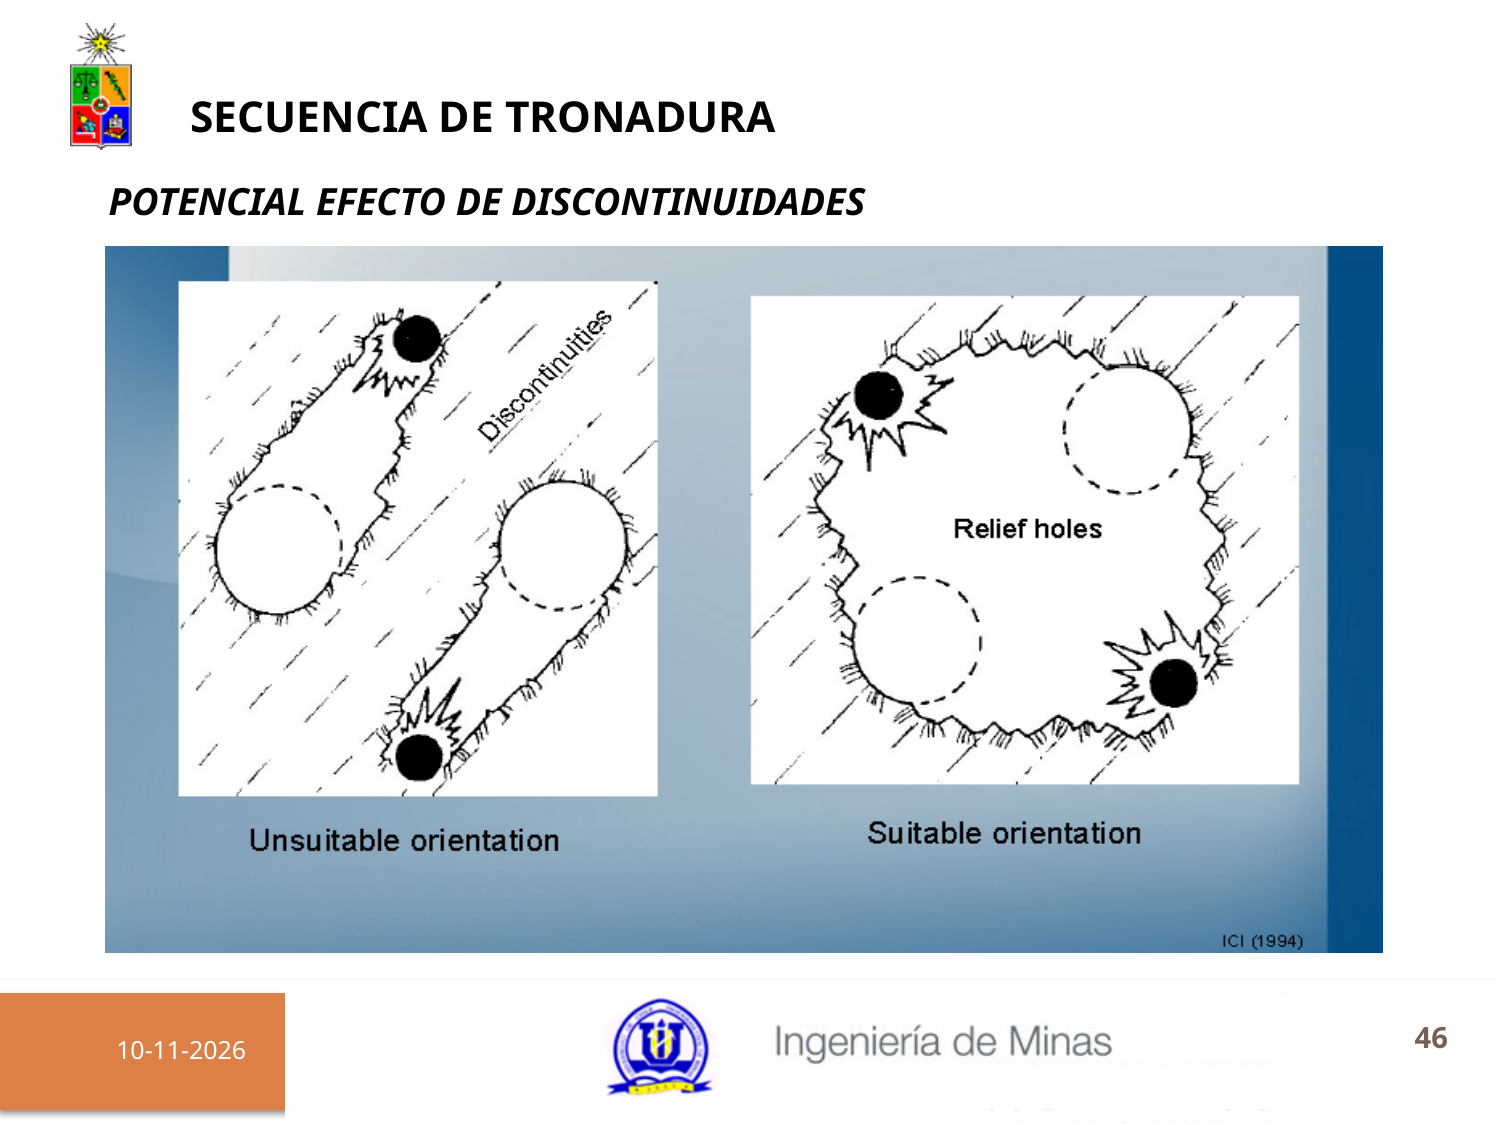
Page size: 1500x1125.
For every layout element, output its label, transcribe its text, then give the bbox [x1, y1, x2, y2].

picture [105, 245, 1384, 954]
text_box Potencial efecto de discontinuidades [93, 163, 1184, 230]
picture [285, 980, 1500, 1125]
picture [69, 23, 132, 151]
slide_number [12, 995, 279, 1108]
text_box Secuencia de tronadura [175, 81, 1266, 148]
